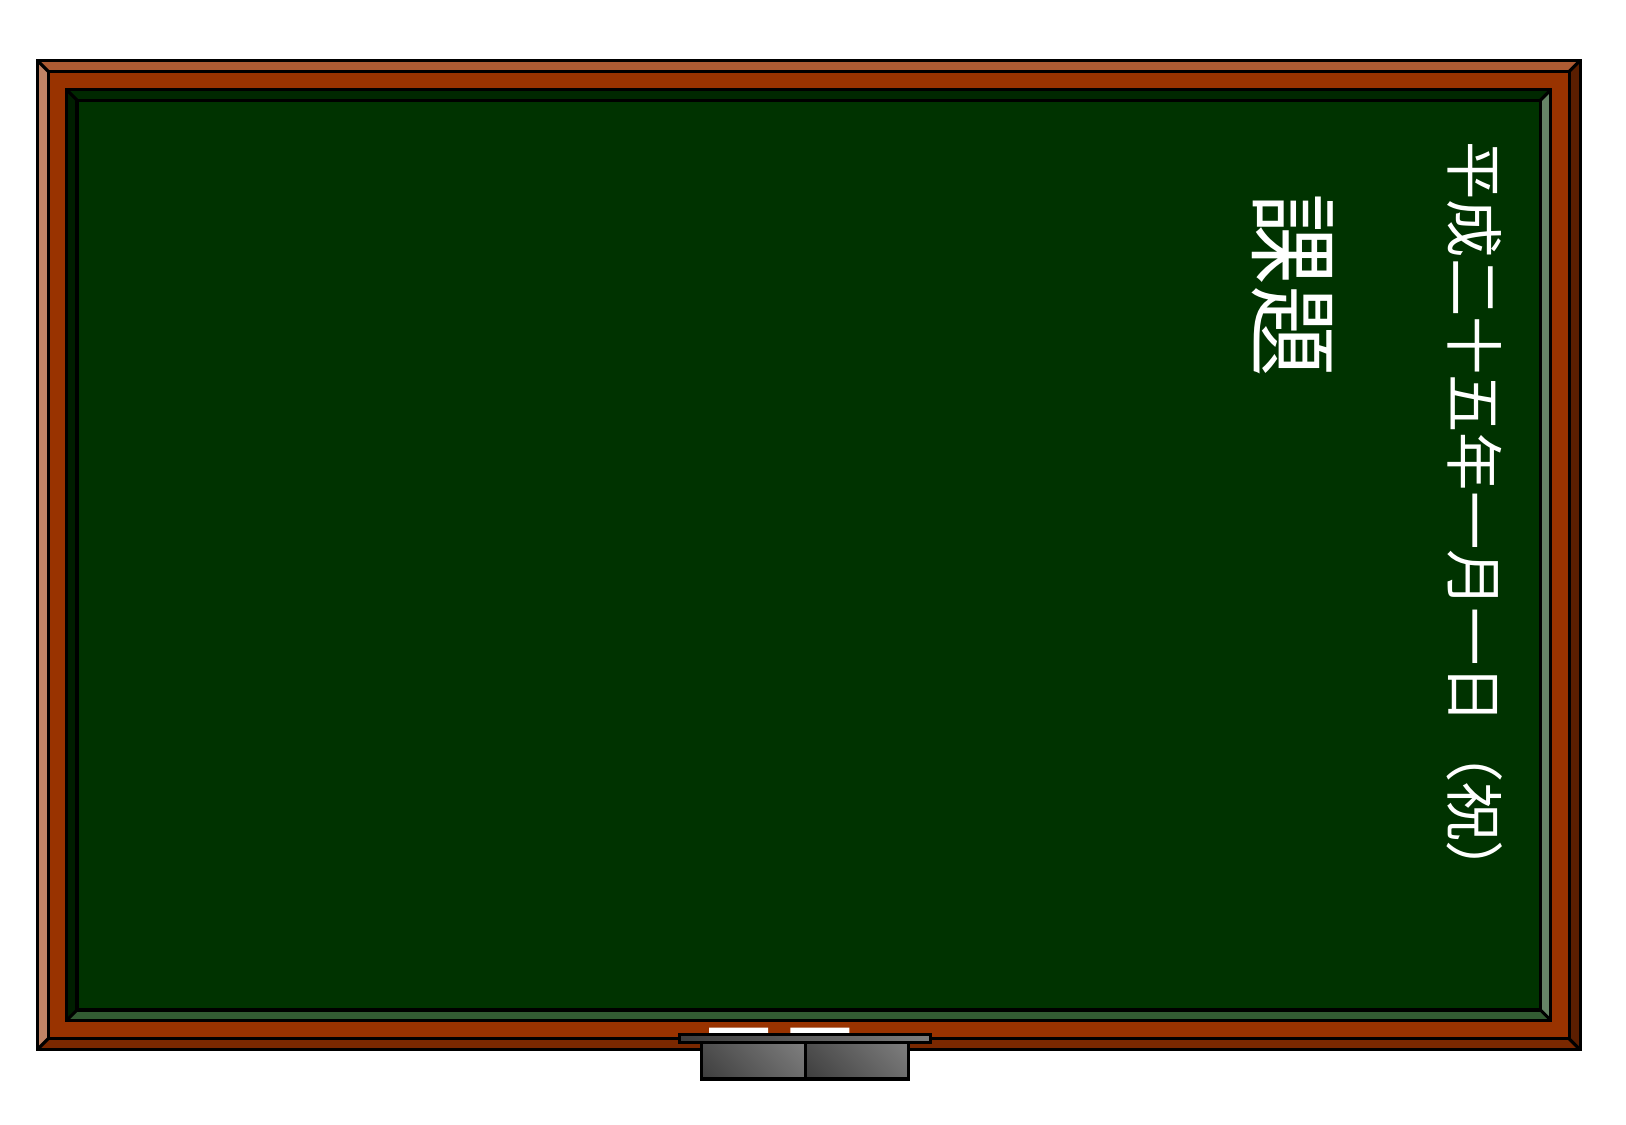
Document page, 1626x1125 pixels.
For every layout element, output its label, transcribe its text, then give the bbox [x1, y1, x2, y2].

text_box [679, 1034, 931, 1043]
text_box [805, 1043, 909, 1080]
text_box [790, 1027, 850, 1034]
text_box [709, 1027, 769, 1034]
text_box [37, 60, 1581, 1050]
text_box [66, 89, 1551, 1021]
text_box 課題 [1218, 178, 1359, 377]
text_box [701, 1043, 805, 1080]
text_box 平成二十五年一月一日（祝） [1417, 126, 1519, 842]
